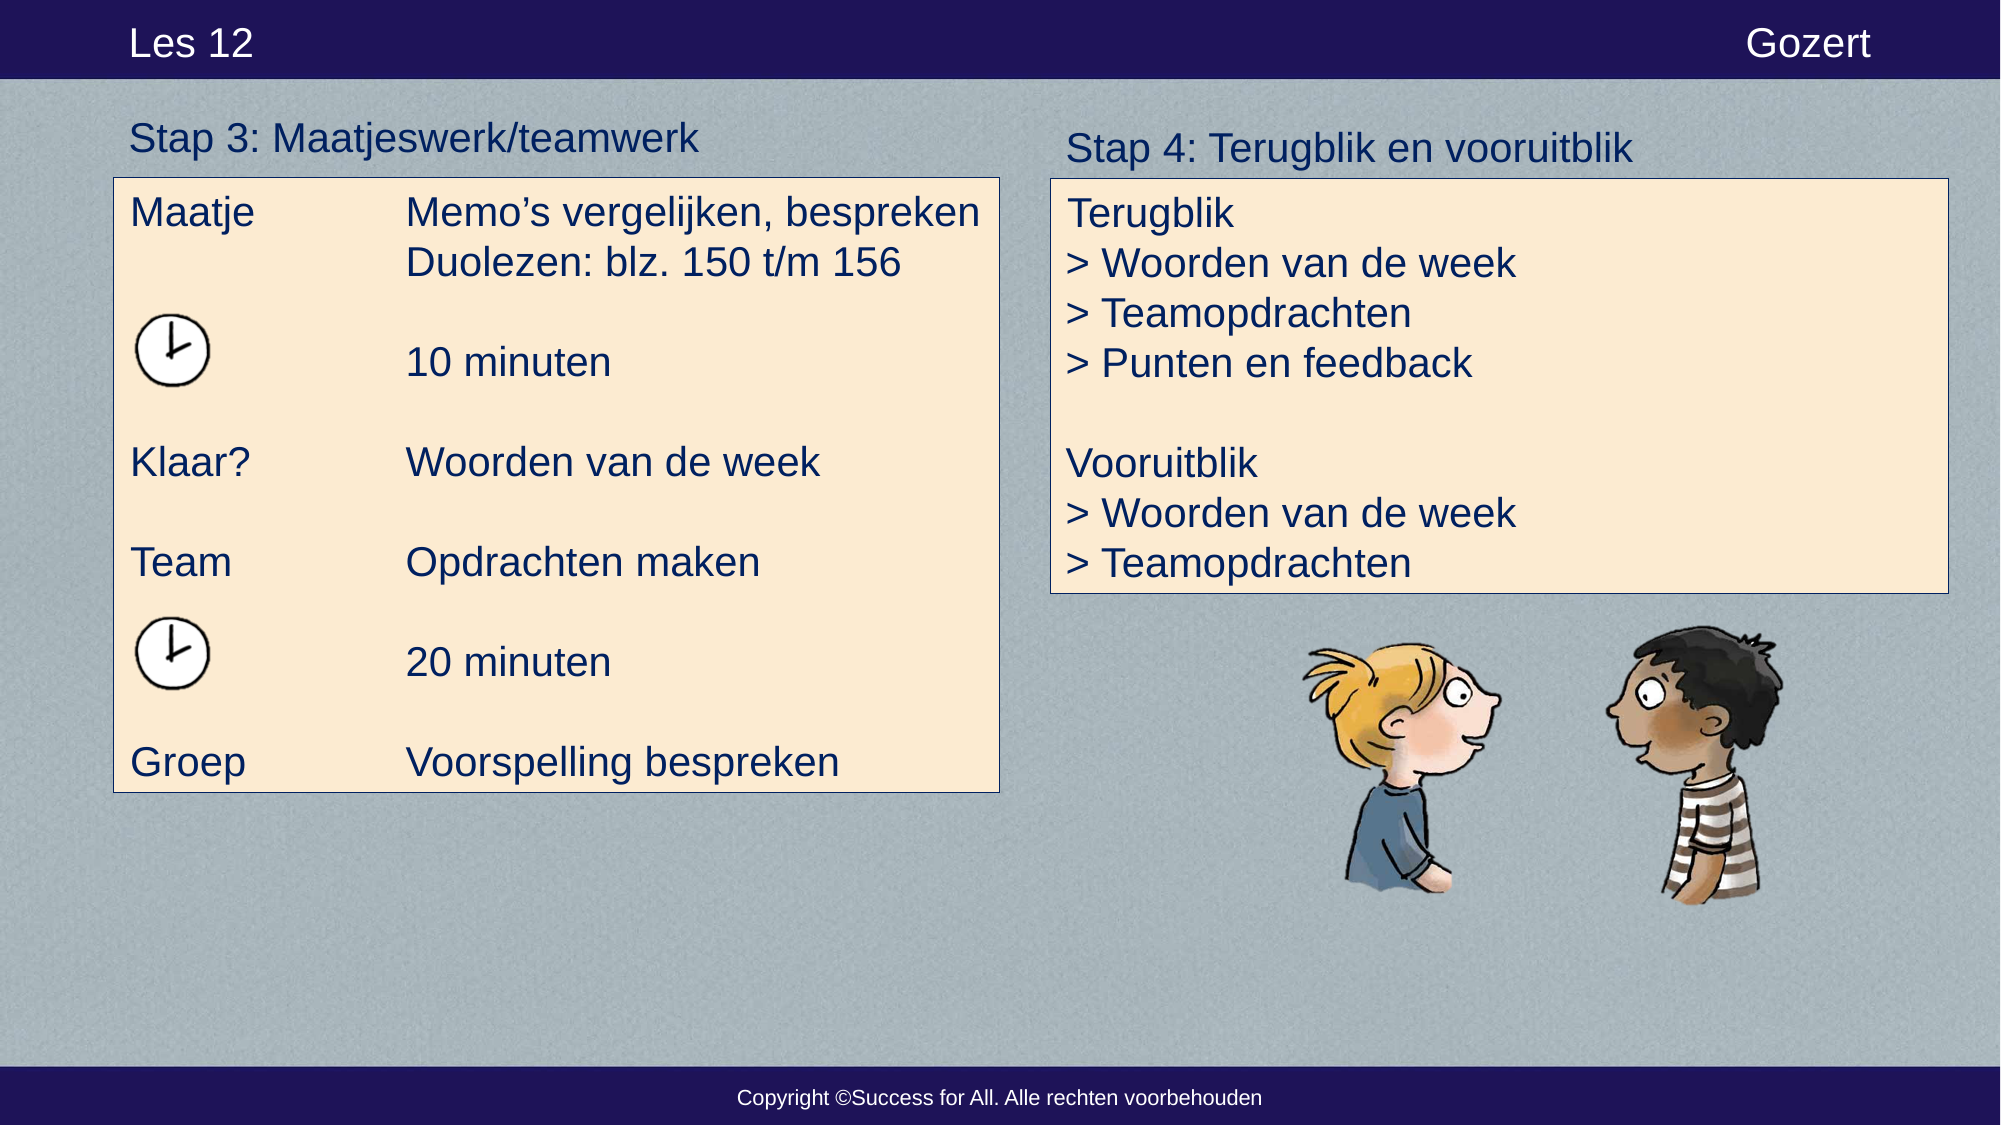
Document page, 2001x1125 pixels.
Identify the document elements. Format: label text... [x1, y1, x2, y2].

text_box Stap 4: Terugblik en vooruitblik [1050, 113, 1843, 178]
text_box Copyright ©Success for All. Alle rechten voorbehouden [0, 1076, 2000, 1125]
text_box Terugblik > Woorden van de week > Teamopdrachten > Punten en feedback Vooruitblik > Woorden van de week > Teamopdrachten [1050, 178, 1949, 594]
text_box Les 12 [114, 8, 354, 73]
text_box Stap 3: Maatjeswerk/teamwerk [114, 103, 907, 169]
picture [0, 0, 2001, 1125]
text_box Maatje Memo’s vergelijken, bespreken Duolezen: blz. 150 t/m 156 10 minuten Klaar? Woorden van de week Team Opdrachten maken 20 minuten Groep Voorspelling bespreken [113, 177, 1000, 793]
text_box Gozert [999, 8, 1886, 73]
